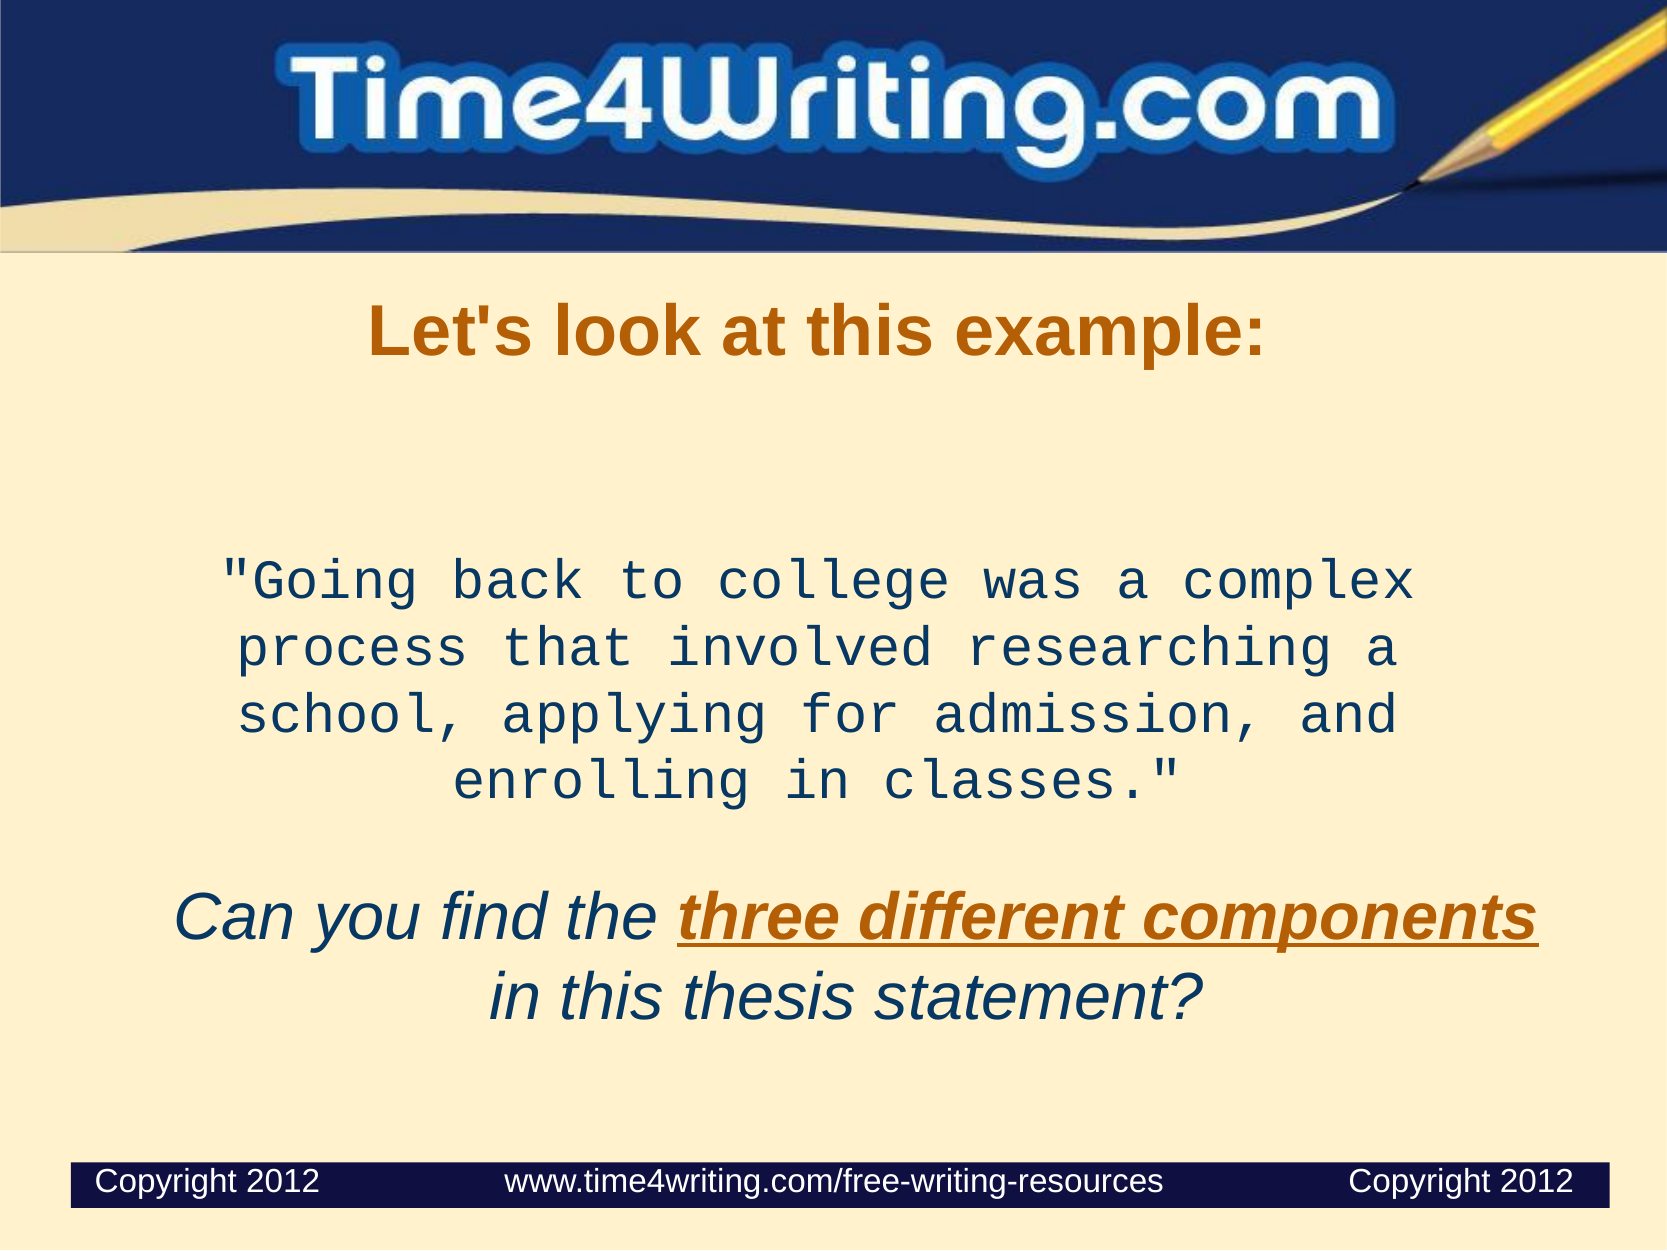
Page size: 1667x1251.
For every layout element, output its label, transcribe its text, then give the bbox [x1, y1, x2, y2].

picture [0, 253, 1667, 1250]
text_box Copyright 2012 www.time4writing.com/free-writing-resources Copyright 2012 [83, 1162, 1598, 1201]
title Let's look at this example: "Going back to college was a complex process that involved researching a school, applying for admission, and enrolling in classes." [99, 277, 1536, 883]
text_box Can you find the three different components in this thesis statement? [149, 866, 1563, 1040]
text_box [69, 1160, 1612, 1210]
text_box [0, 0, 1667, 253]
